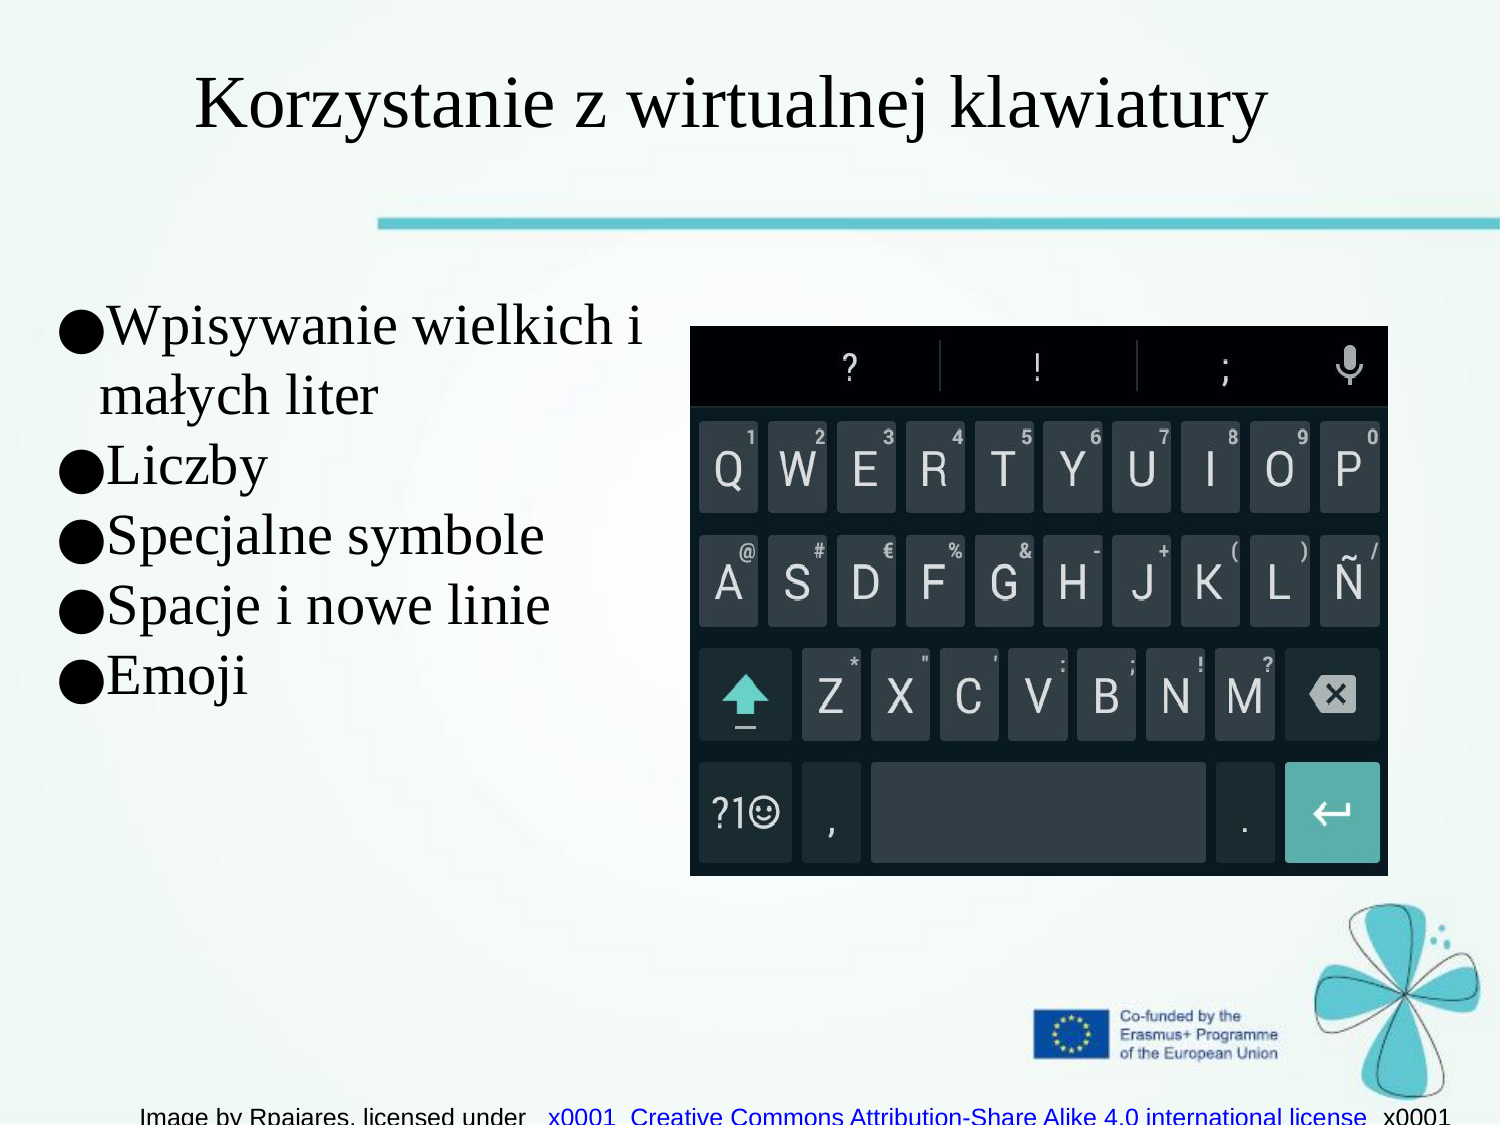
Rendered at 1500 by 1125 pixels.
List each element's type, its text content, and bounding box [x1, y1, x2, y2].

text_box Korzystanie z wirtualnej klawiatury [100, 45, 1365, 161]
picture [0, 0, 1500, 1125]
text_box Wpisywanie wielkich i małych liter Liczby Specjalne symbole Spacje i nowe linie Emoji Image by Rpajares, licensed under _x0001_Creative Commons Attribution-Share Alike 4.0 international license_x0001_ [41, 278, 1481, 1044]
